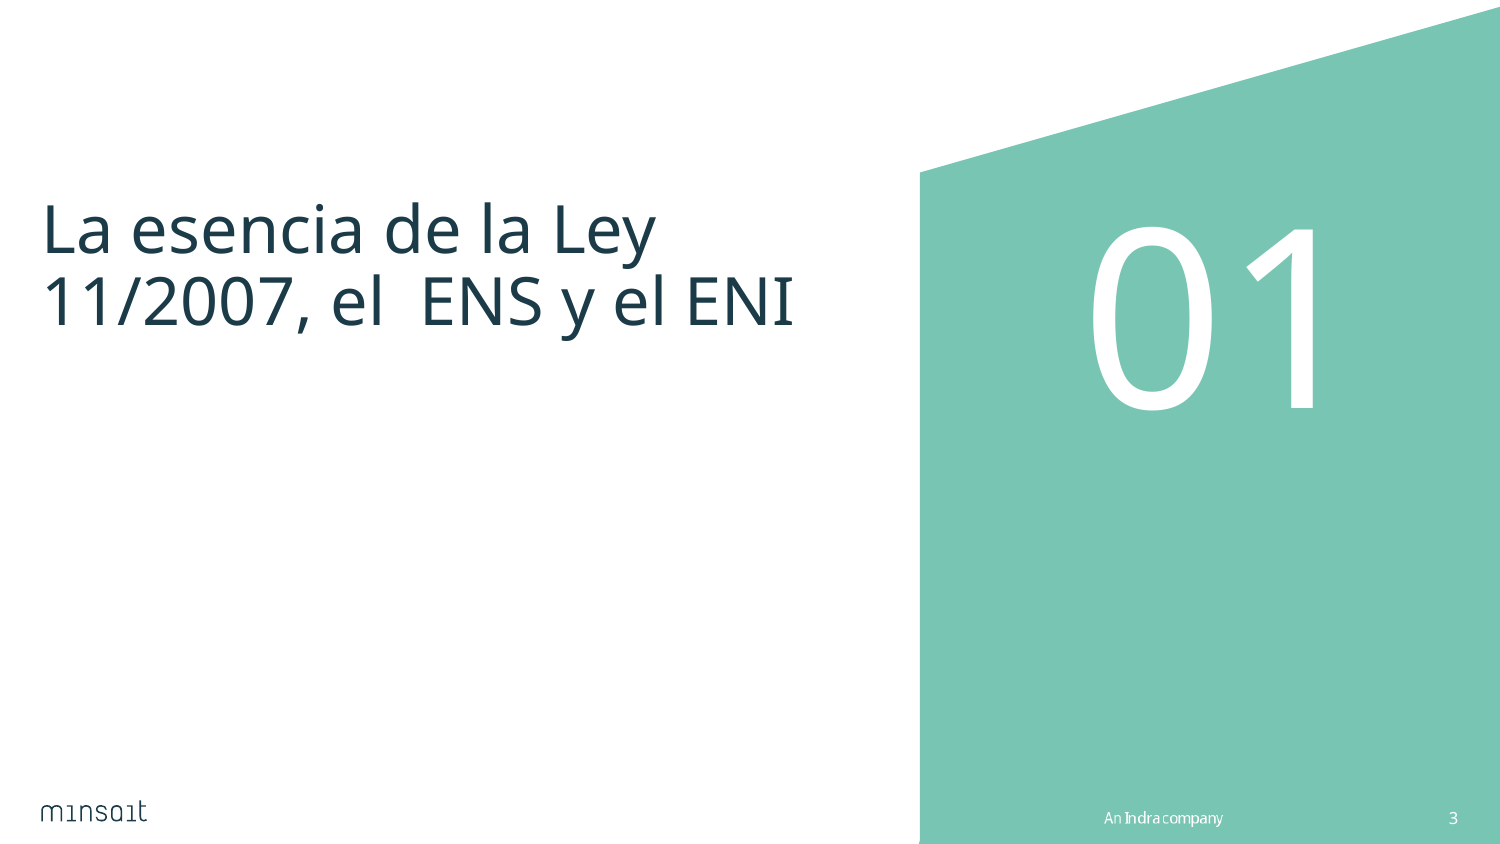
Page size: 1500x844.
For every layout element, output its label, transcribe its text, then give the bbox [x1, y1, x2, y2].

list 01 [994, 184, 1454, 434]
title La esencia de la Ley 11/2007, el ENS y el ENI [41, 196, 909, 399]
